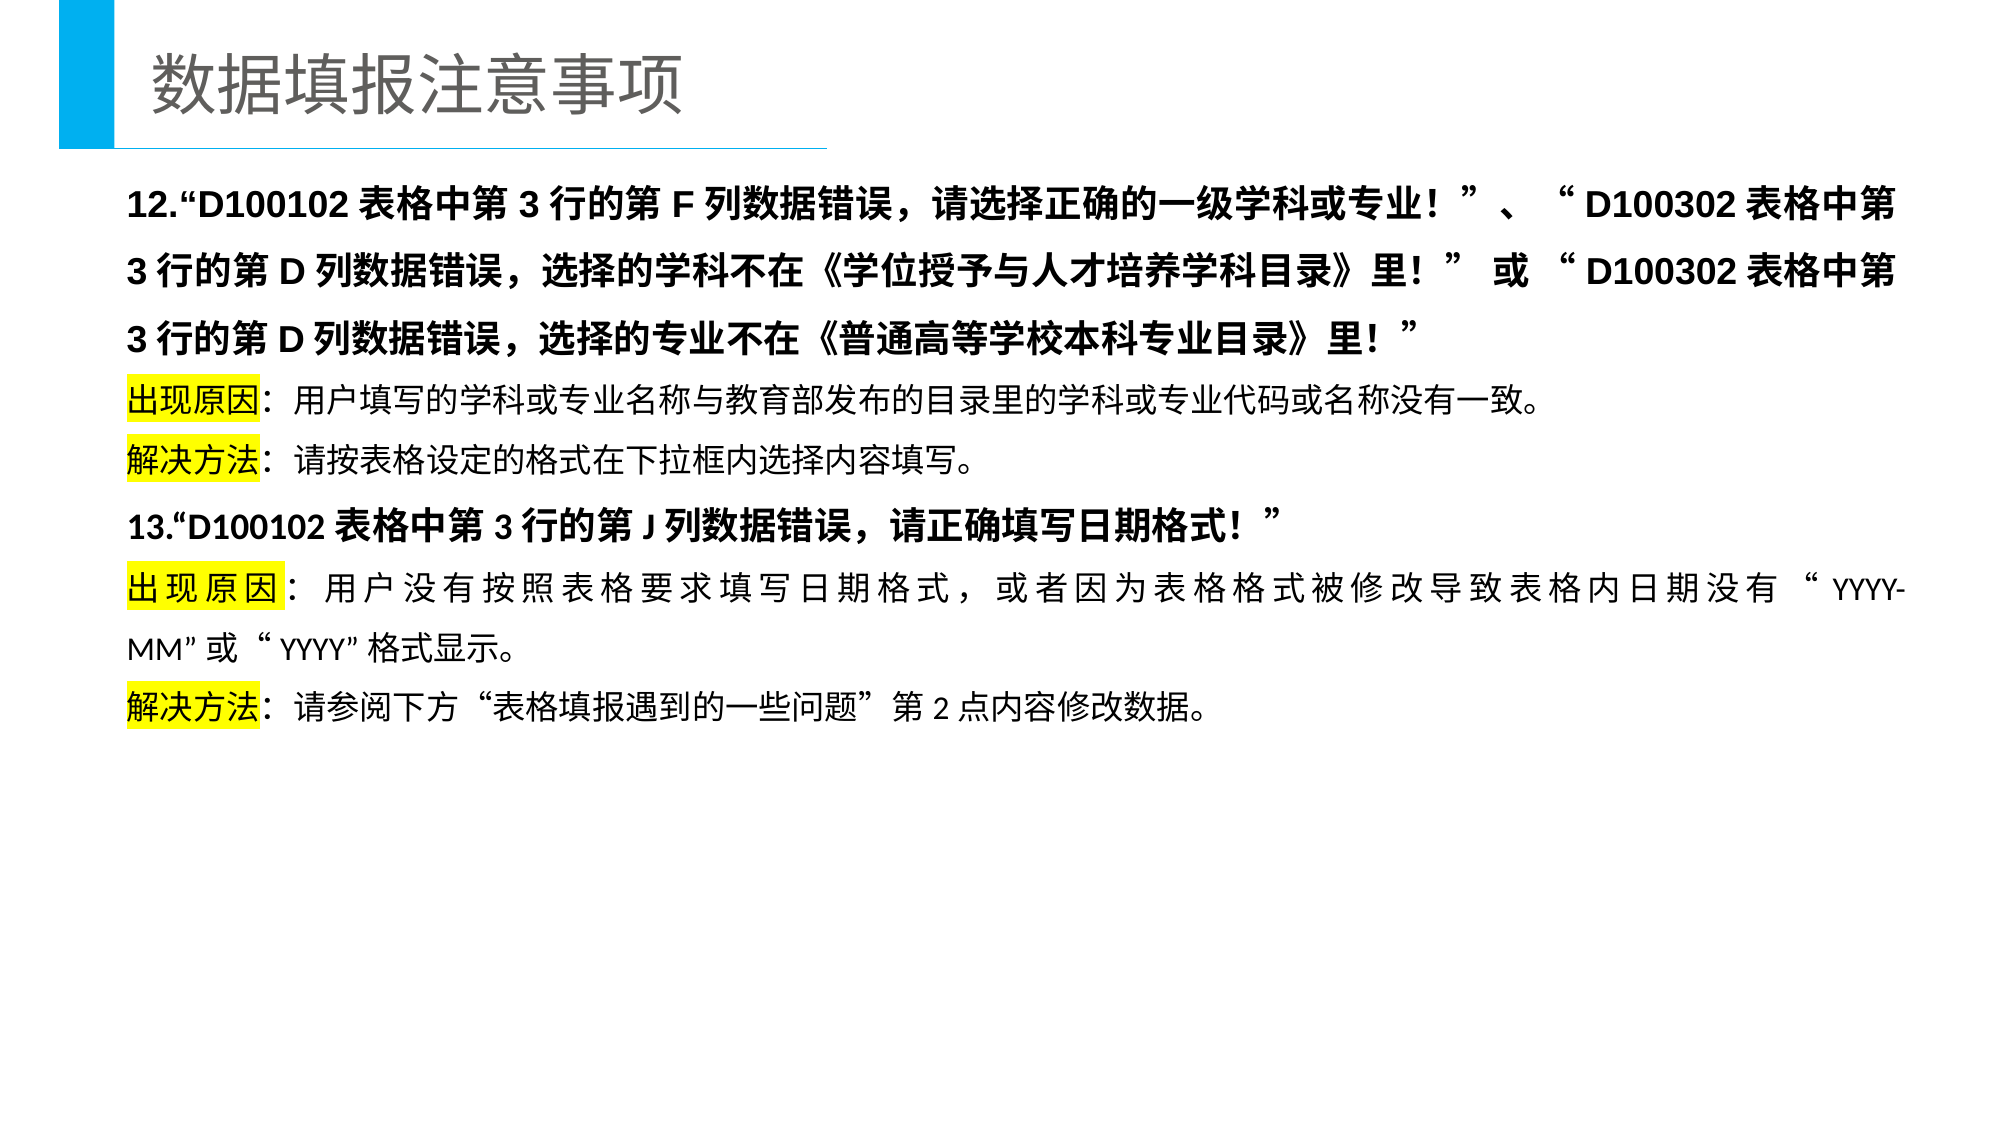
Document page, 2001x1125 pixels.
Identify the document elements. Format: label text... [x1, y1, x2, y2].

text_box 数据填报注意事项 [135, 35, 1169, 131]
text_box 12.“D100102表格中第3行的第F列数据错误，请选择正确的一级学科或专业！”、“D100302表格中第3行的第D列数据错误，选择的学科不在《学位授予与人才培养学科目录》里！” 或 “D100302表格中第3行的第D列数据错误，选择的专业不在《普通高等学校本科专业目录》里！” 出现原因：用户填写的学科或专业名称与教育部发布的目录里的学科或专业代码或名称没有一致。 解决方法：请按表格设定的格式在下拉框内选择内容填写。 13.“D100102表格中第3行的第J列数据错误，请正确填写日期格式！” 出现原因：用户没有按照表格要求填写日期格式，或者因为表格格式被修改导致表格内日期没有“YYYY-MM”或“YYYY”格式显示。 解决方法：请参阅下方“表格填报遇到的一些问题”第2点内容修改数据。 [111, 149, 1921, 734]
